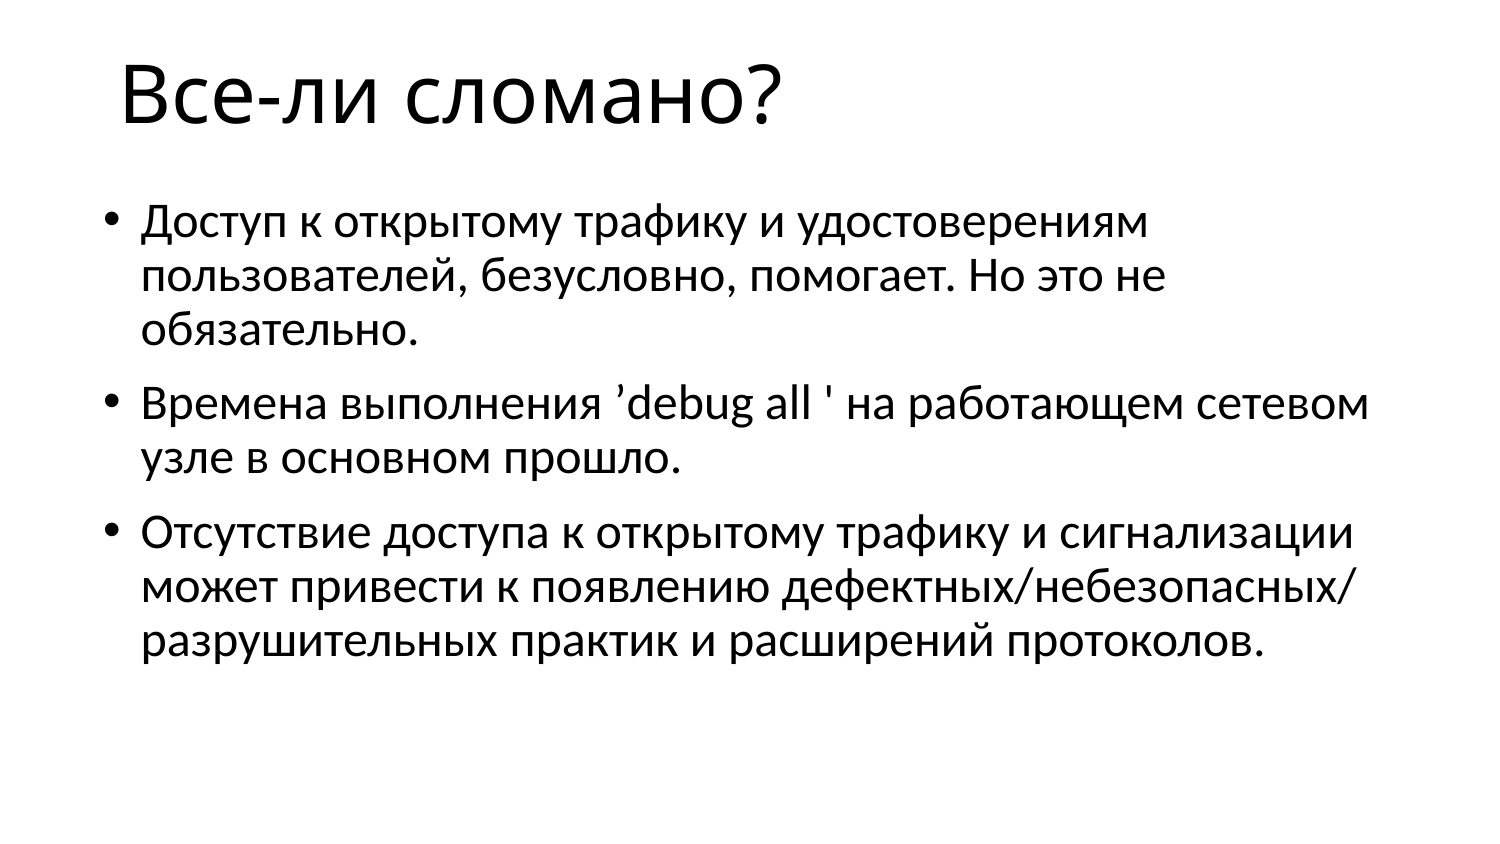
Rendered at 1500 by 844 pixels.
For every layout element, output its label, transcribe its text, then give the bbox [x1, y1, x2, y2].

title Все-ли сломано? [103, 44, 1397, 149]
text_box Доступ к открытому трафику и удостоверениям пользователей, безусловно, помогает. Но это не обязательно. Времена выполнения ’debug all ' на работающем сетевом узле в основном прошло. Отсутствие доступа к открытому трафику и сигнализации может привести к появлению дефектных/небезопасных/ разрушительных практик и расширений протоколов. [88, 186, 1400, 725]
